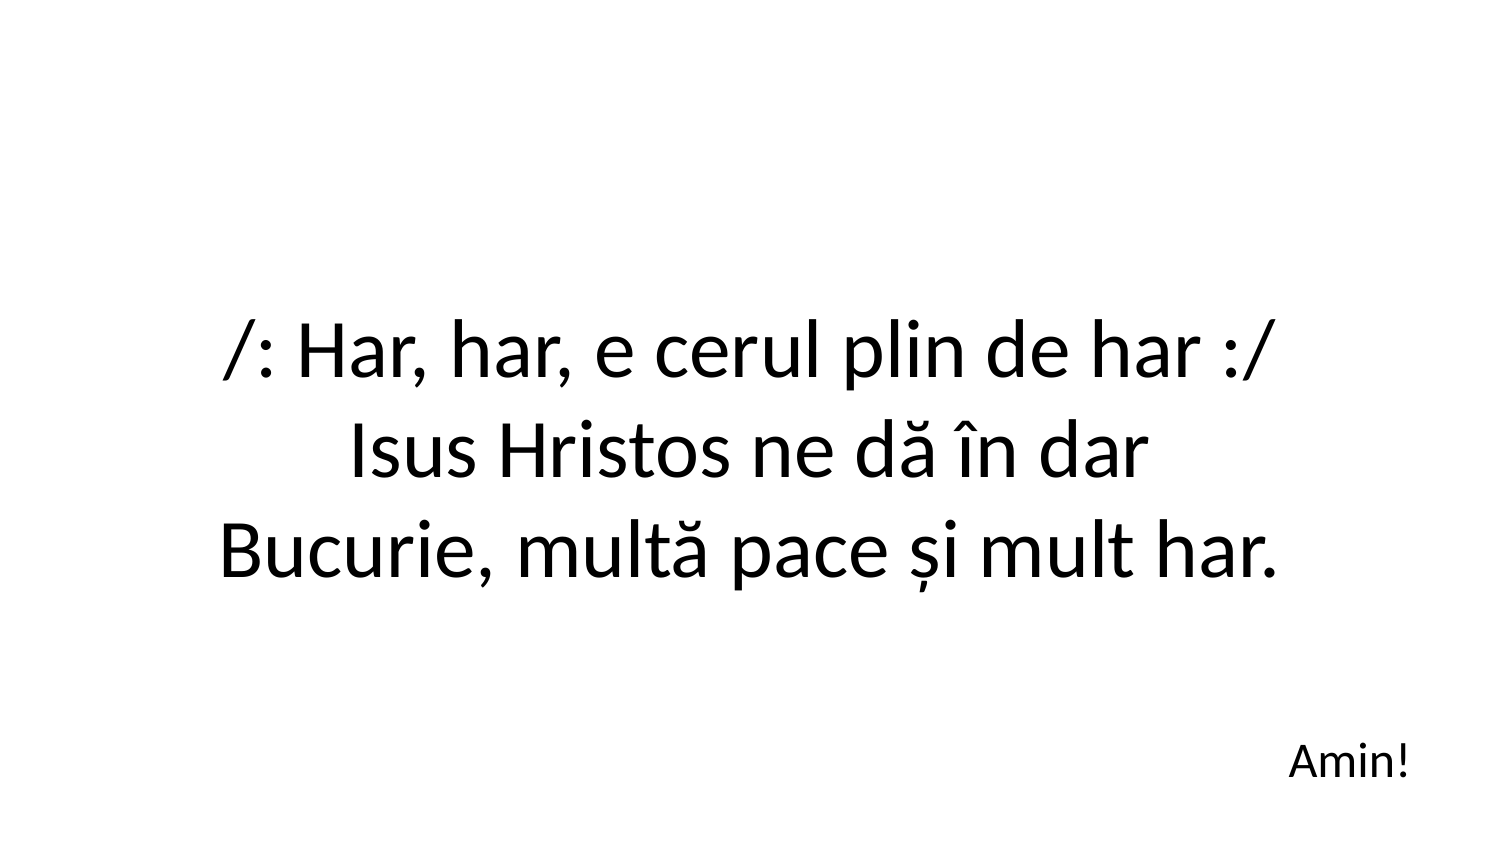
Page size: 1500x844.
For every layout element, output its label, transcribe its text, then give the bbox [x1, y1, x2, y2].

text_box /: Har, har, e cerul plin de har :/ Isus Hristos ne dă în dar Bucurie, multă pace și mult har. [203, 242, 1297, 602]
text_box Amin! [1273, 674, 1427, 795]
